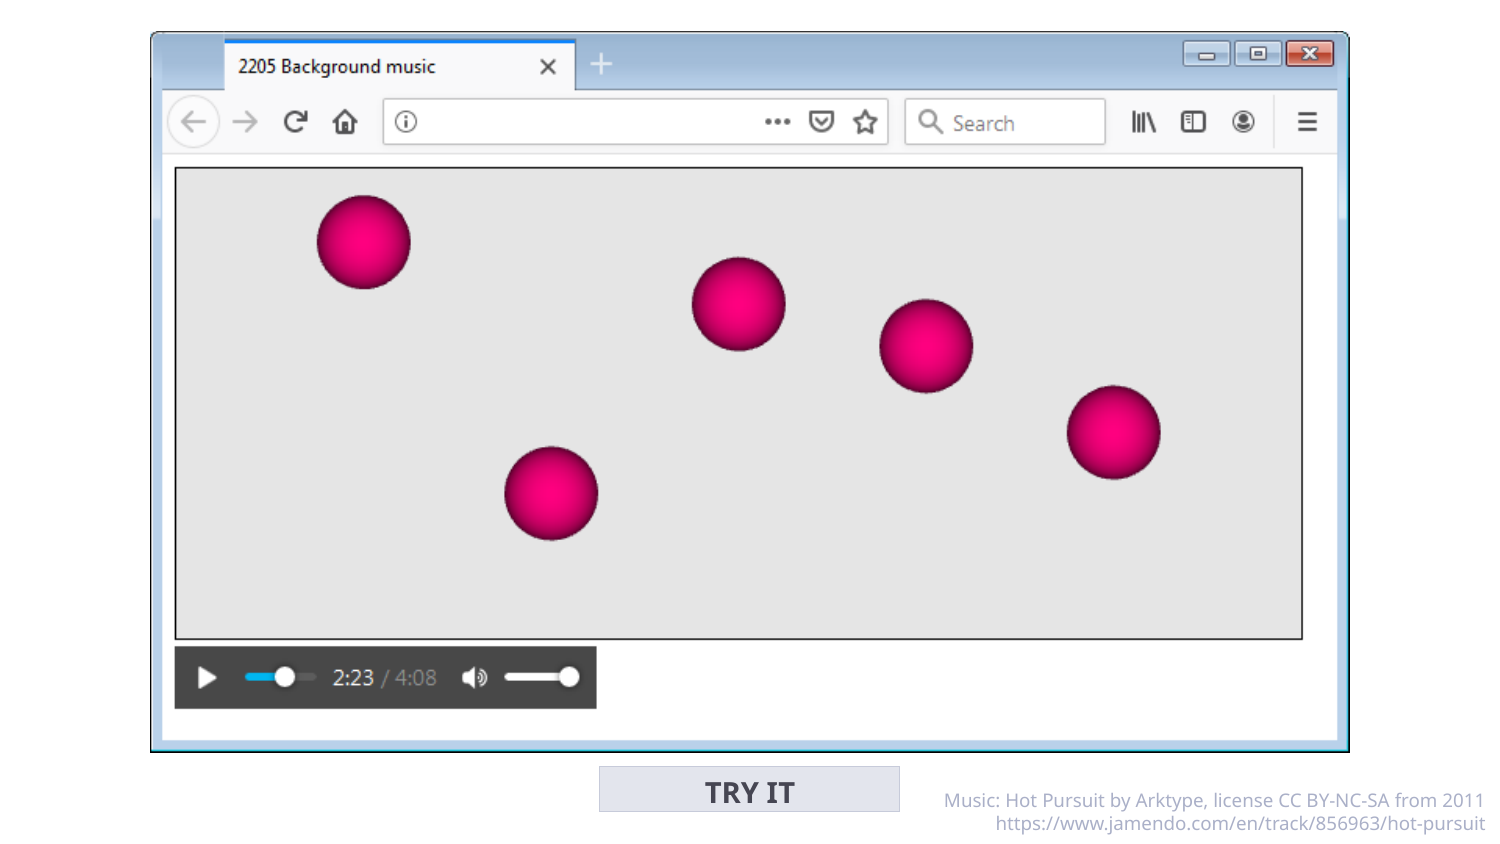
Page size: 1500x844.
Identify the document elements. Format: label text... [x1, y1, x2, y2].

text_box TRY IT [599, 766, 900, 812]
picture [149, 31, 1351, 753]
text_box Music: Hot Pursuit by Arktype, license CC BY-NC-SA from 2011 https://www.jamendo.com/en/track/856963/hot-pursuit [749, 781, 1500, 842]
